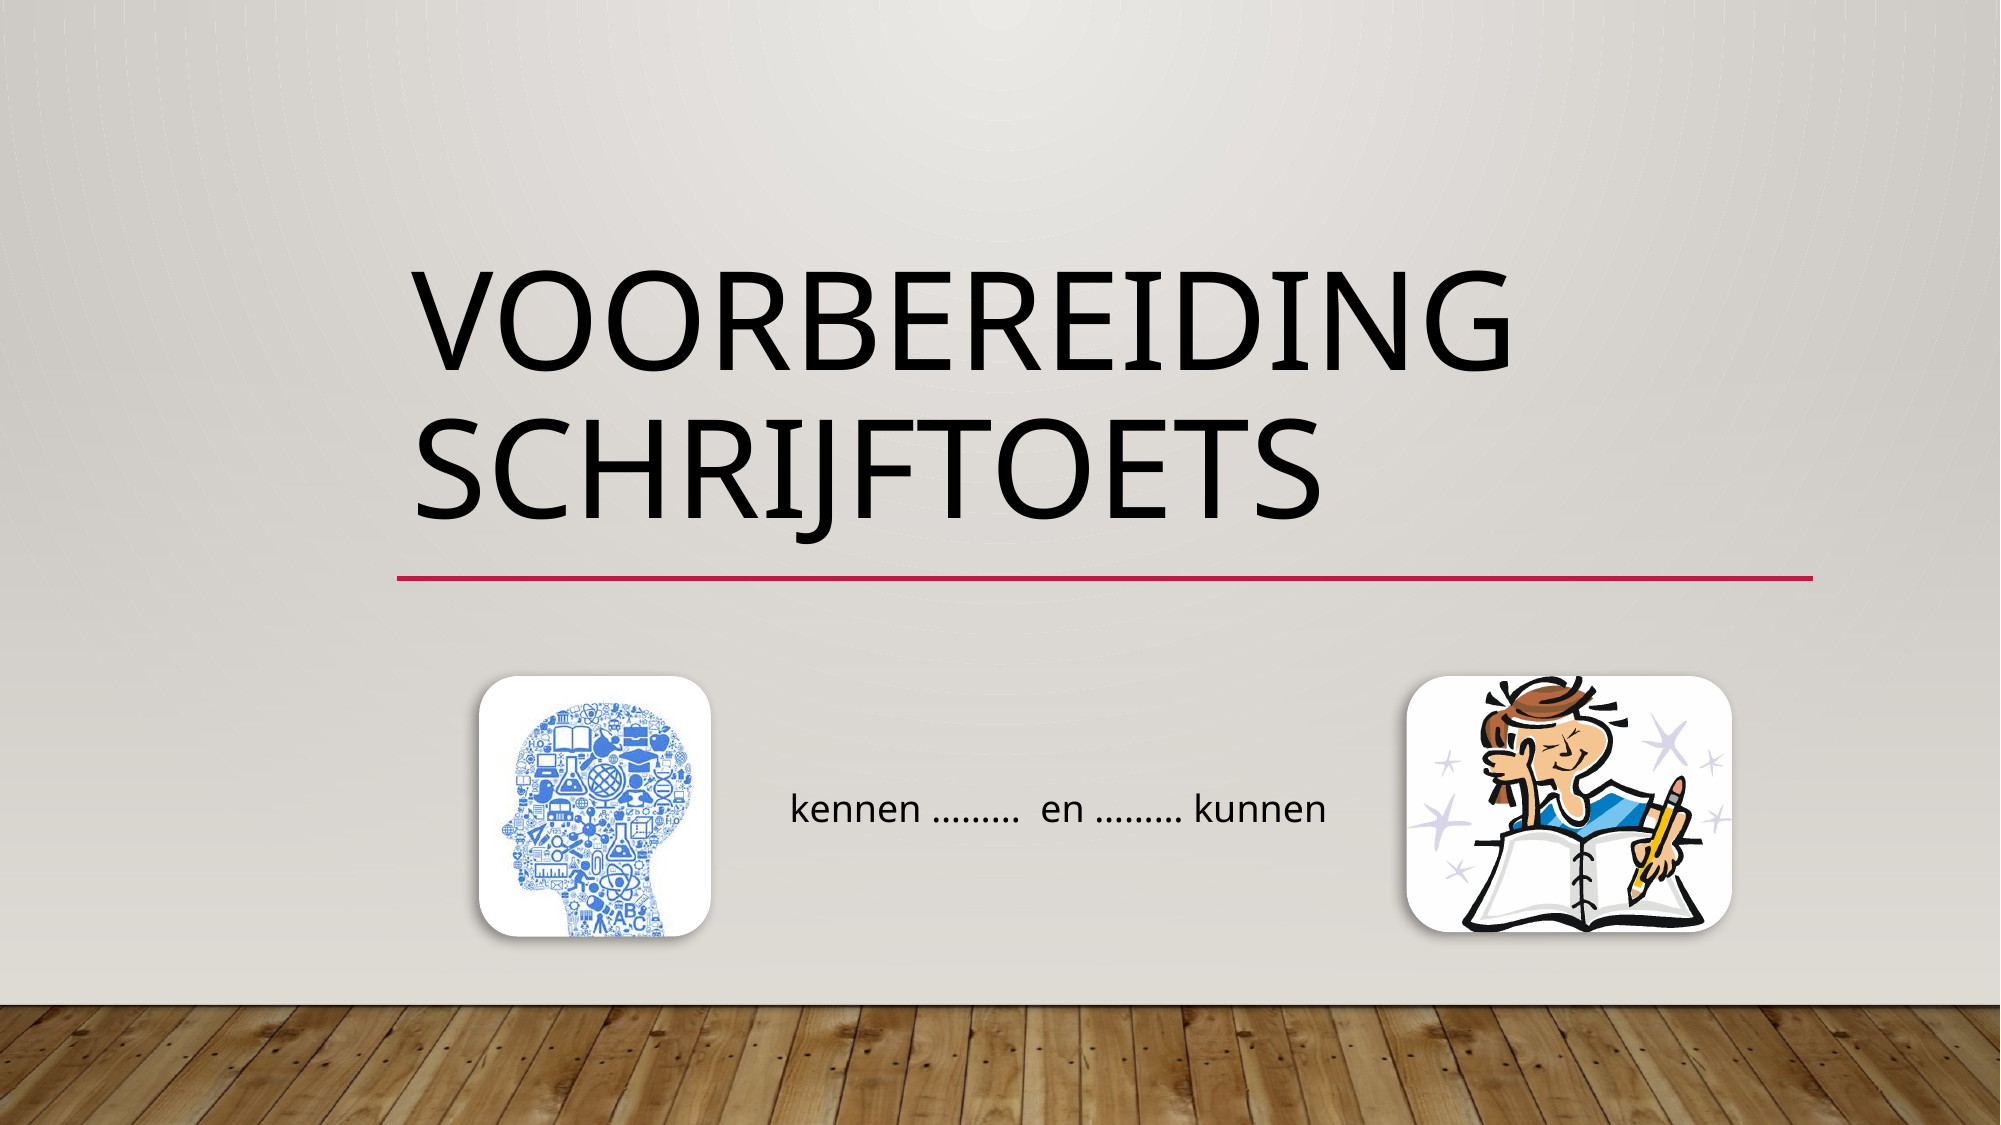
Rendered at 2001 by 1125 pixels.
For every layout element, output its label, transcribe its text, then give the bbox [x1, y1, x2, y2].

picture [0, 1005, 2000, 1125]
picture [1406, 675, 1733, 933]
text_box kennen ……... en ……… kunnen [774, 777, 1343, 838]
picture [478, 675, 712, 937]
title Voorbereiding schrijftoets [396, 131, 1814, 549]
